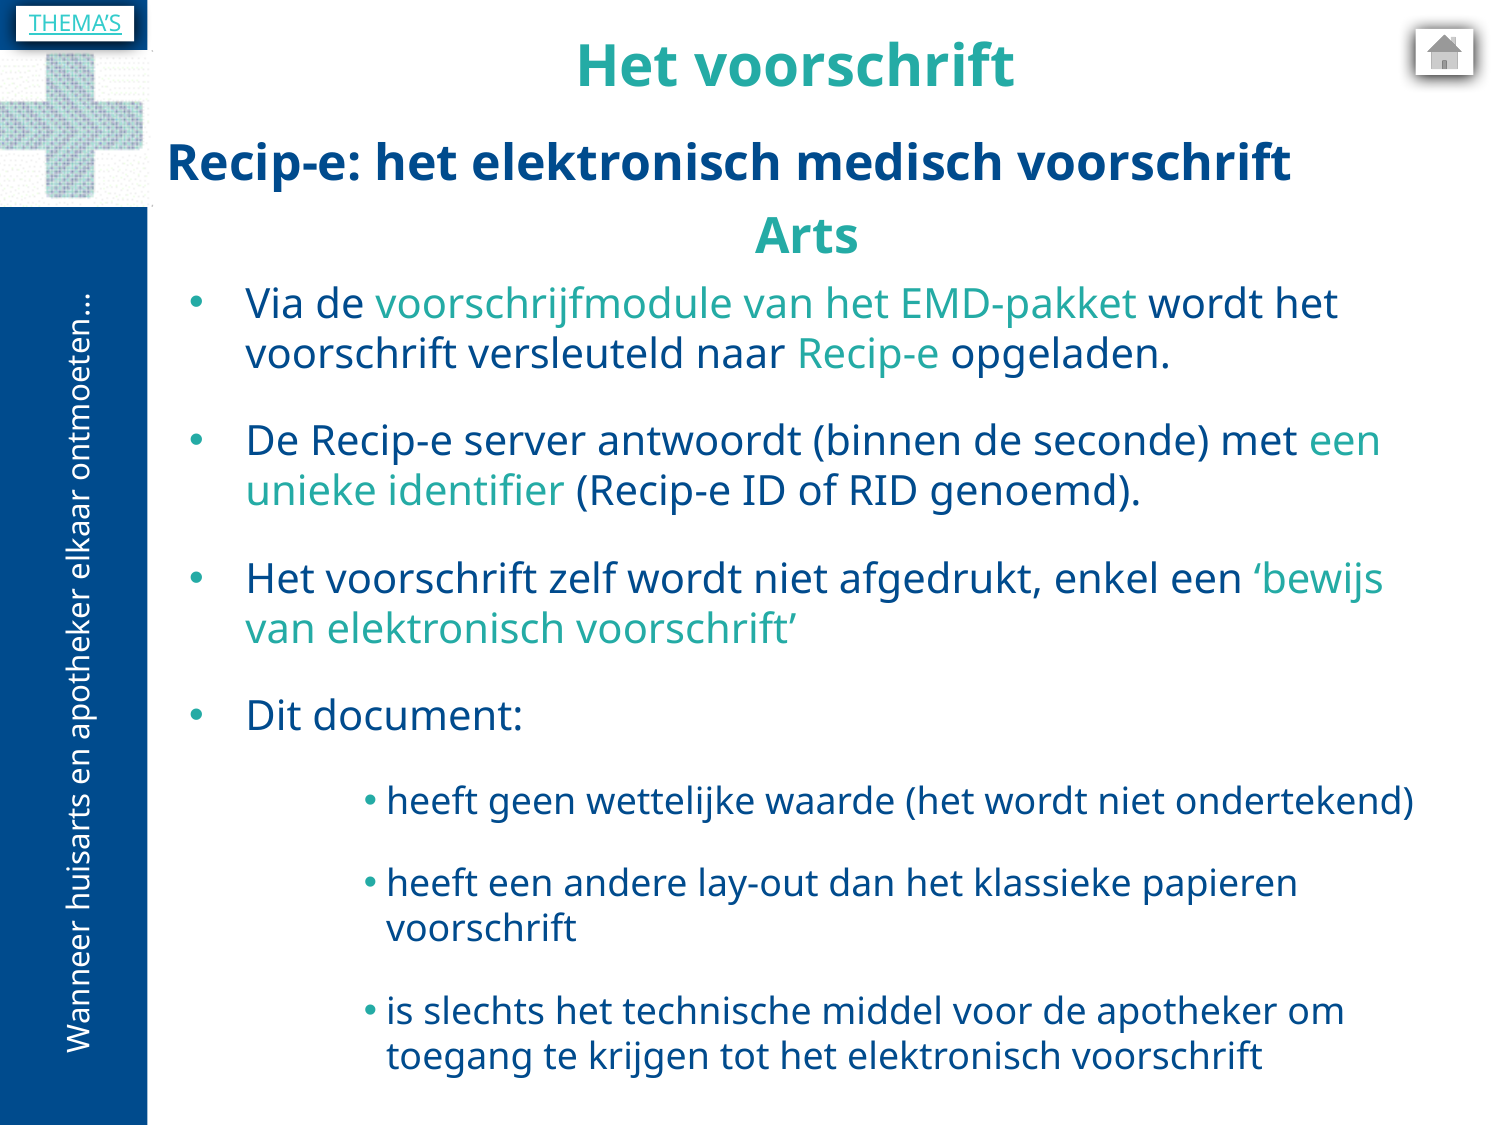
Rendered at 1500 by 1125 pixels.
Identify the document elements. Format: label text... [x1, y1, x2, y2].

picture [0, 50, 154, 207]
list Het voorschrift [174, 28, 1416, 130]
text_box Via de voorschrijfmodule van het EMD-pakket wordt het voorschrift versleuteld naar Recip-e opgeladen. De Recip-e server antwoordt (binnen de seconde) met een unieke identifier (Recip-e ID of RID genoemd). Het voorschrift zelf wordt niet afgedrukt, enkel een ‘bewijs van elektronisch voorschrift’ Dit document: heeft geen wettelijke waarde (het wordt niet ondertekend) heeft een andere lay-out dan het klassieke papieren voorschrift is slechts het technische middel voor de apotheker om toegang te krijgen tot het elektronisch voorschrift [174, 269, 1463, 1071]
text_box [1415, 28, 1474, 76]
text_box THEMA’S [15, 5, 135, 42]
list Recip-e: het elektronisch medisch voorschrift Arts [151, 129, 1463, 247]
